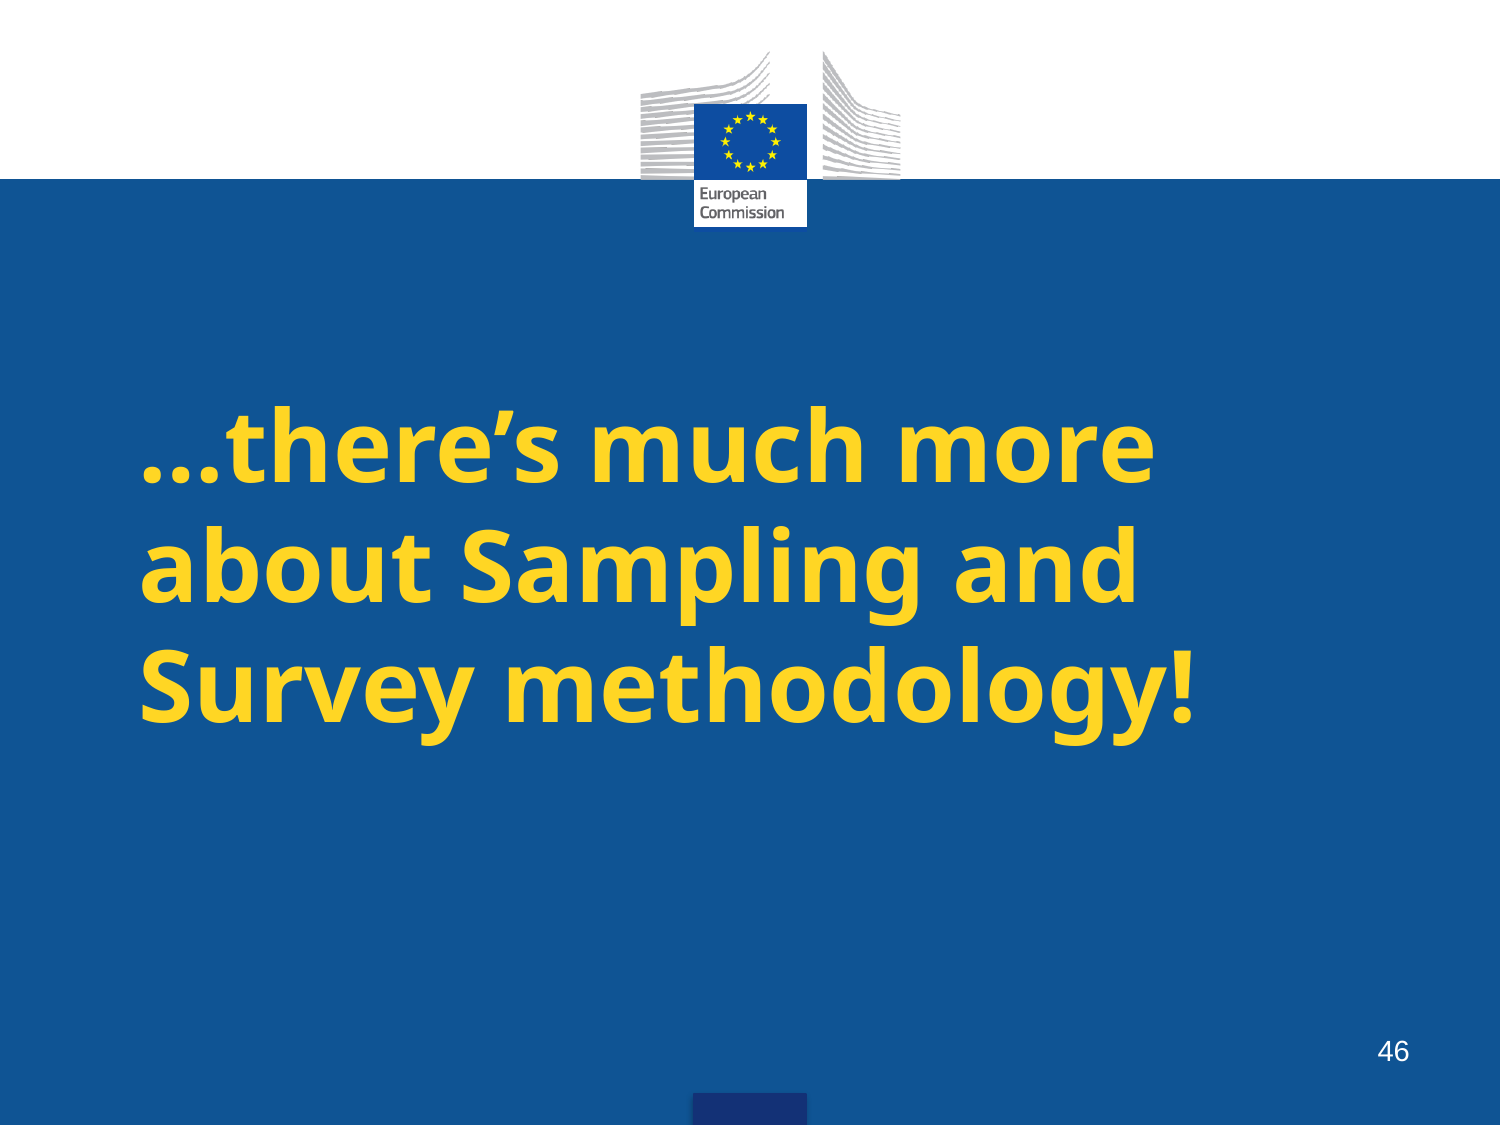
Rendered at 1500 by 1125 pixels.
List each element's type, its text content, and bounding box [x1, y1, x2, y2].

slide_number 46 [1074, 1024, 1426, 1103]
title …there’s much more about Sampling and Survey methodology! [64, 267, 1459, 858]
